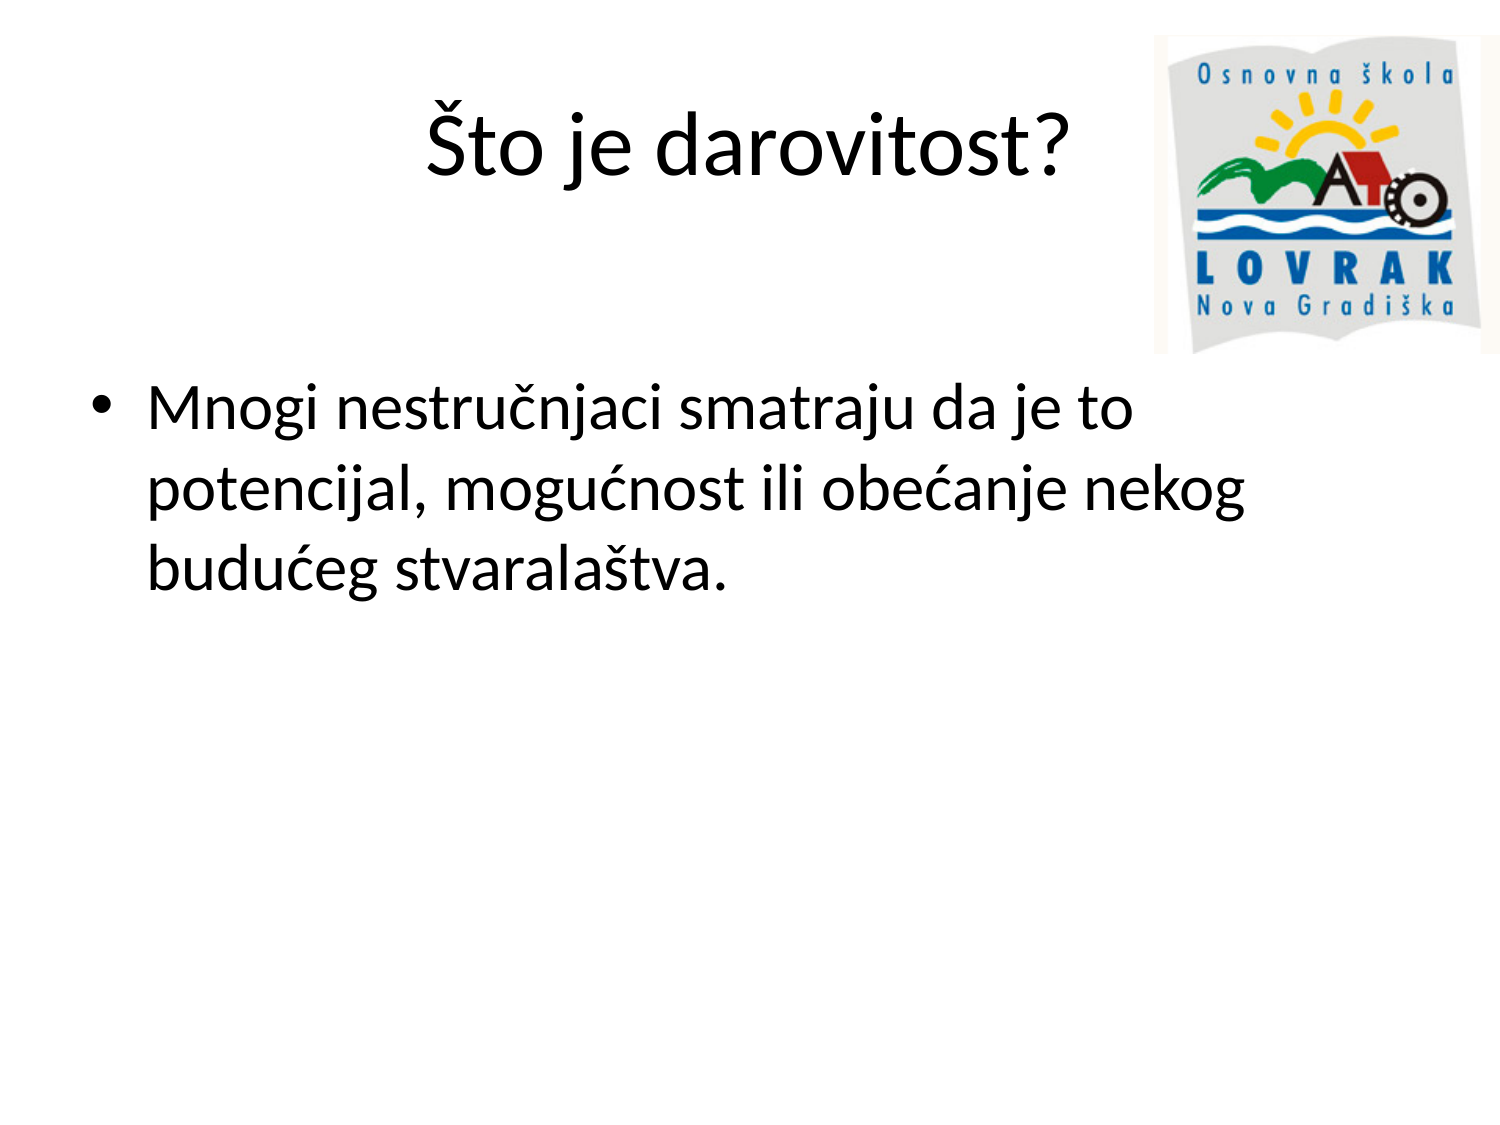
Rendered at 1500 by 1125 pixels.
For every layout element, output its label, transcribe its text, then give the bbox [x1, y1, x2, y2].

picture [1154, 34, 1500, 355]
list Mnogi nestručnjaci smatraju da je to potencijal, mogućnost ili obećanje nekog budućeg stvaralaštva. [75, 262, 1425, 1005]
title Što je darovitost? [75, 45, 1149, 233]
